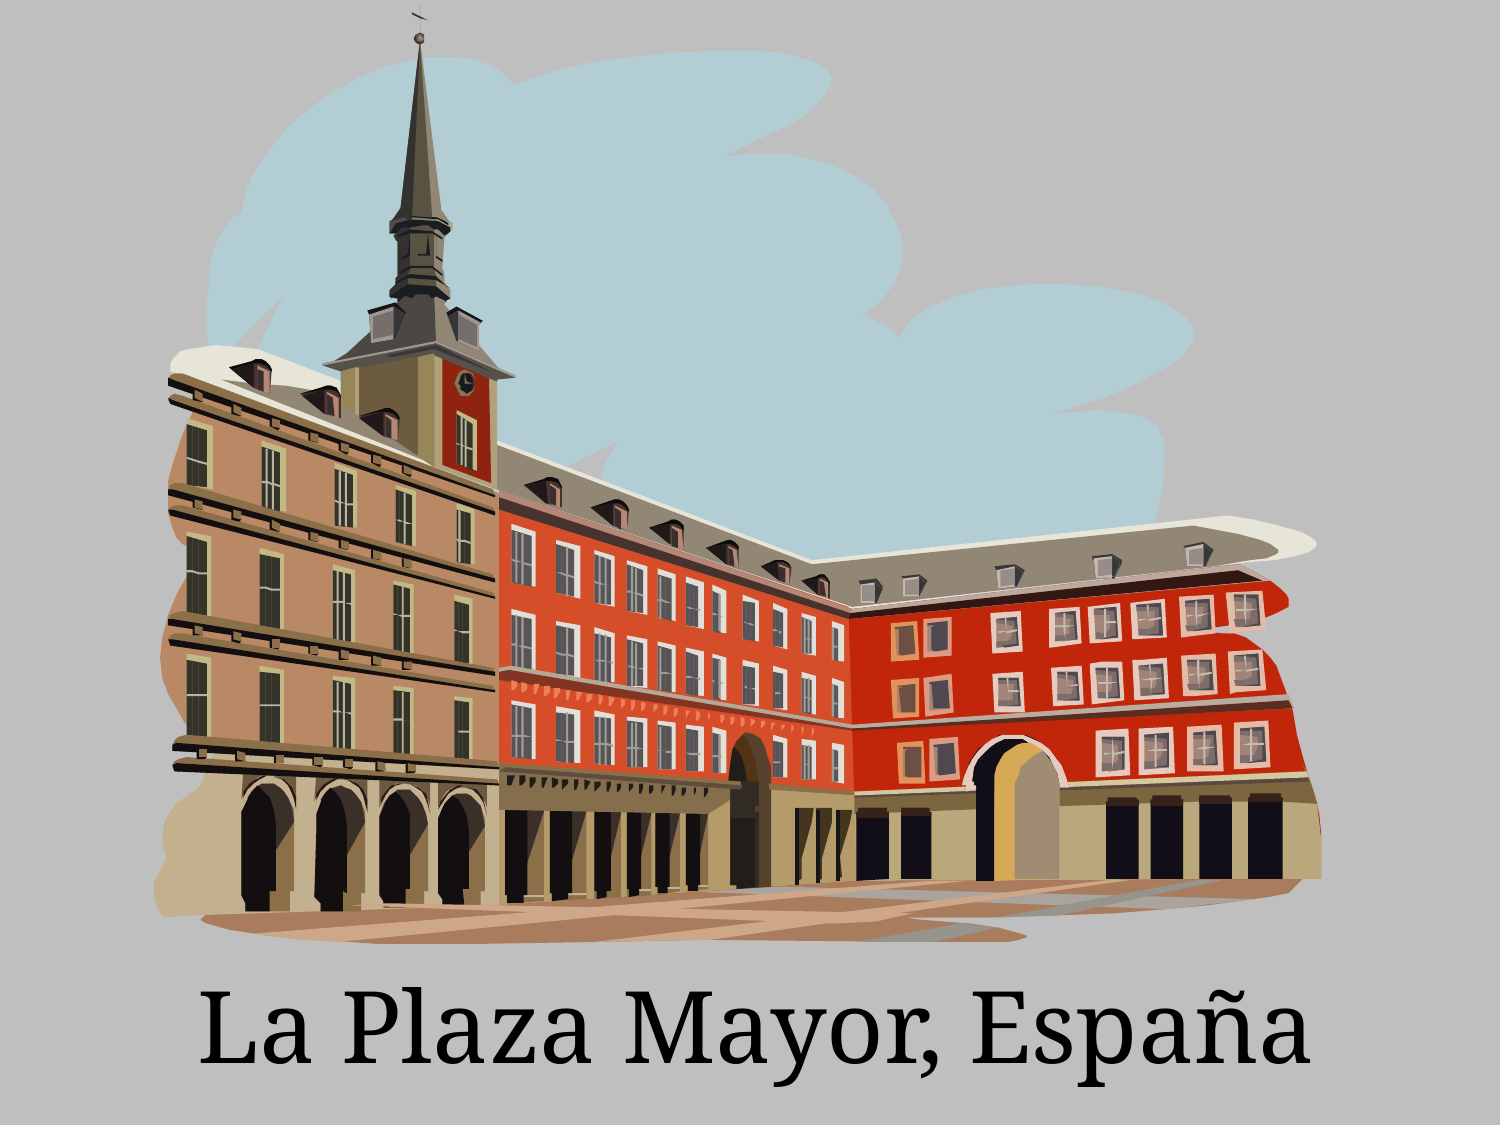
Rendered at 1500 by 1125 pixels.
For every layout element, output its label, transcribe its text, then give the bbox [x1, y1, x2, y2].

subtitle La Plaza Mayor, España [50, 956, 1463, 1121]
picture [149, 0, 1326, 948]
